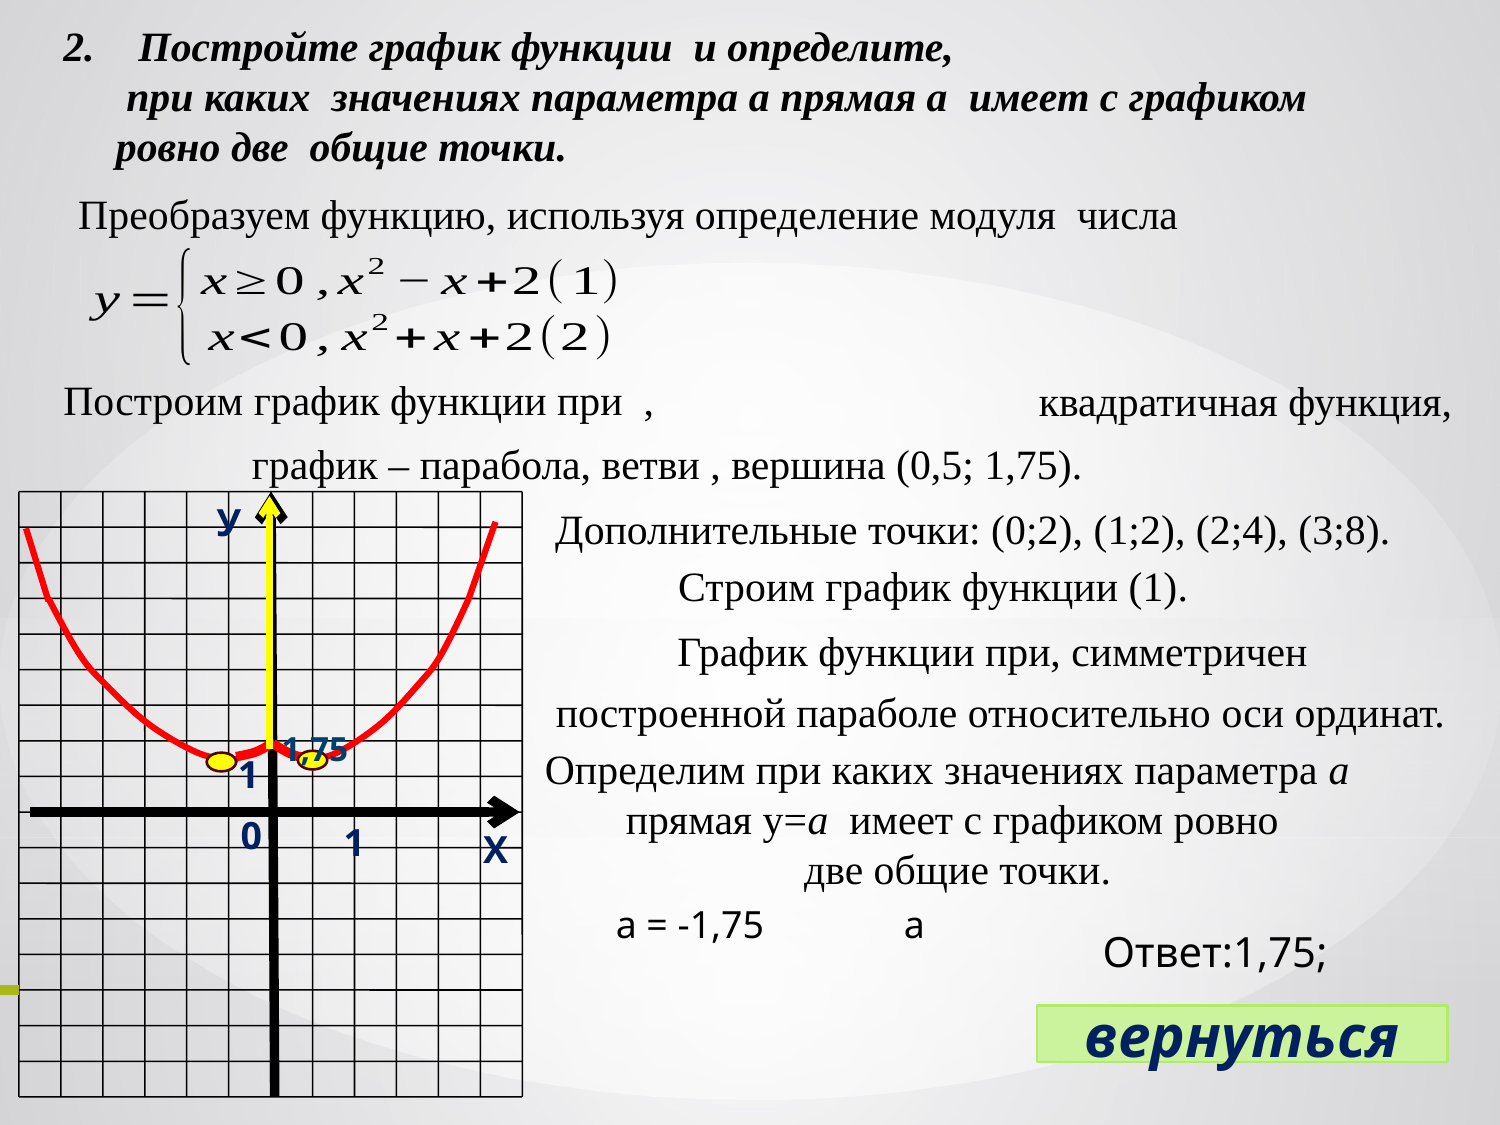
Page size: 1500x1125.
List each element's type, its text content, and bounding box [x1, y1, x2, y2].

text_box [18, 999, 265, 1098]
text_box а = -1,75 [601, 893, 780, 954]
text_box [277, 813, 518, 989]
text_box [18, 991, 269, 1098]
text_box Определим при каких значениях параметра а прямая у=а имеет с графиком ровно две общие точки. [527, 735, 1456, 901]
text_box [270, 491, 276, 810]
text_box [270, 999, 276, 1098]
text_box вернуться [1036, 1004, 1449, 1063]
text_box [32, 813, 268, 989]
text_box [25, 528, 49, 602]
text_box Дополнительные точки: (0;2), (1;2), (2;4), (3;8). [540, 495, 1483, 561]
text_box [270, 821, 276, 988]
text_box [280, 995, 523, 1098]
text_box Преобразуем функцию, используя определение модуля числа [63, 180, 1317, 246]
text_box Строим график функции (1). [663, 552, 1204, 617]
text_box построенной параболе относительно оси ординат. [541, 678, 1500, 743]
text_box квадратичная функция, [1023, 367, 1478, 433]
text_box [276, 991, 519, 1098]
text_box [18, 491, 269, 988]
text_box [468, 521, 496, 599]
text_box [276, 491, 523, 989]
